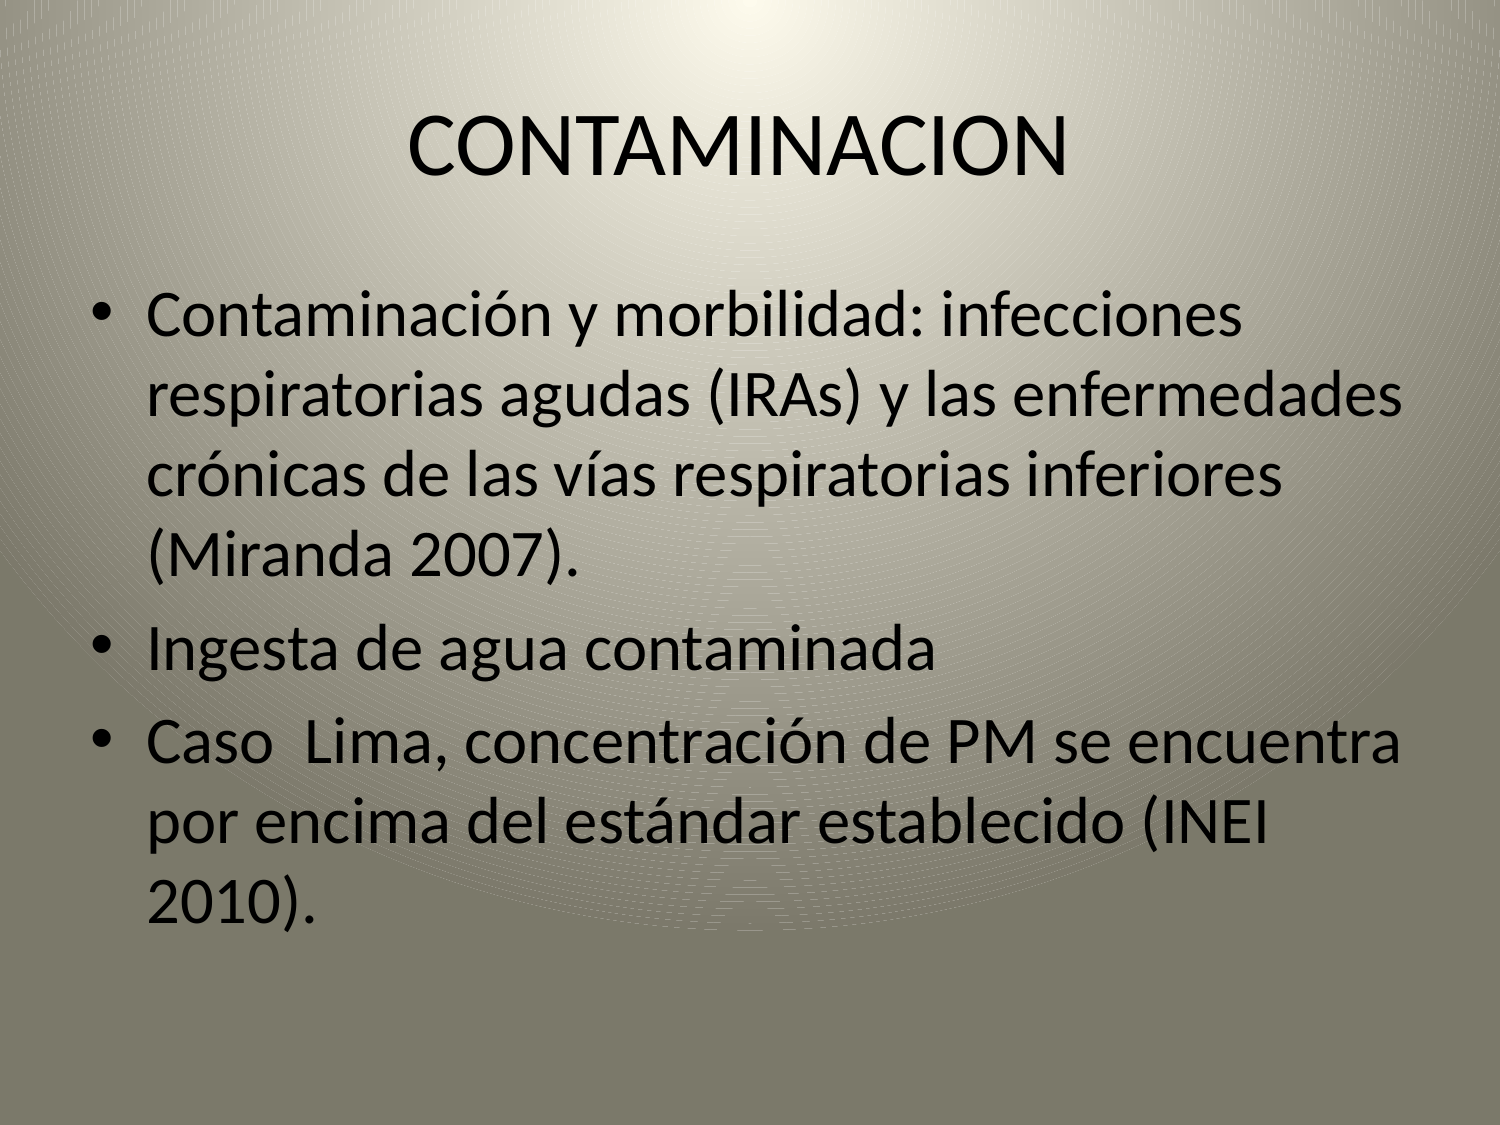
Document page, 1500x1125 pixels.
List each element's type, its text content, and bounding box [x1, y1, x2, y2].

title CONTAMINACION [75, 45, 1425, 233]
list Contaminación y morbilidad: infecciones respiratorias agudas (IRAs) y las enfermedades crónicas de las vías respiratorias inferiores (Miranda 2007). Ingesta de agua contaminada Caso Lima, concentración de PM se encuentra por encima del estándar establecido (INEI 2010). [75, 262, 1425, 1005]
